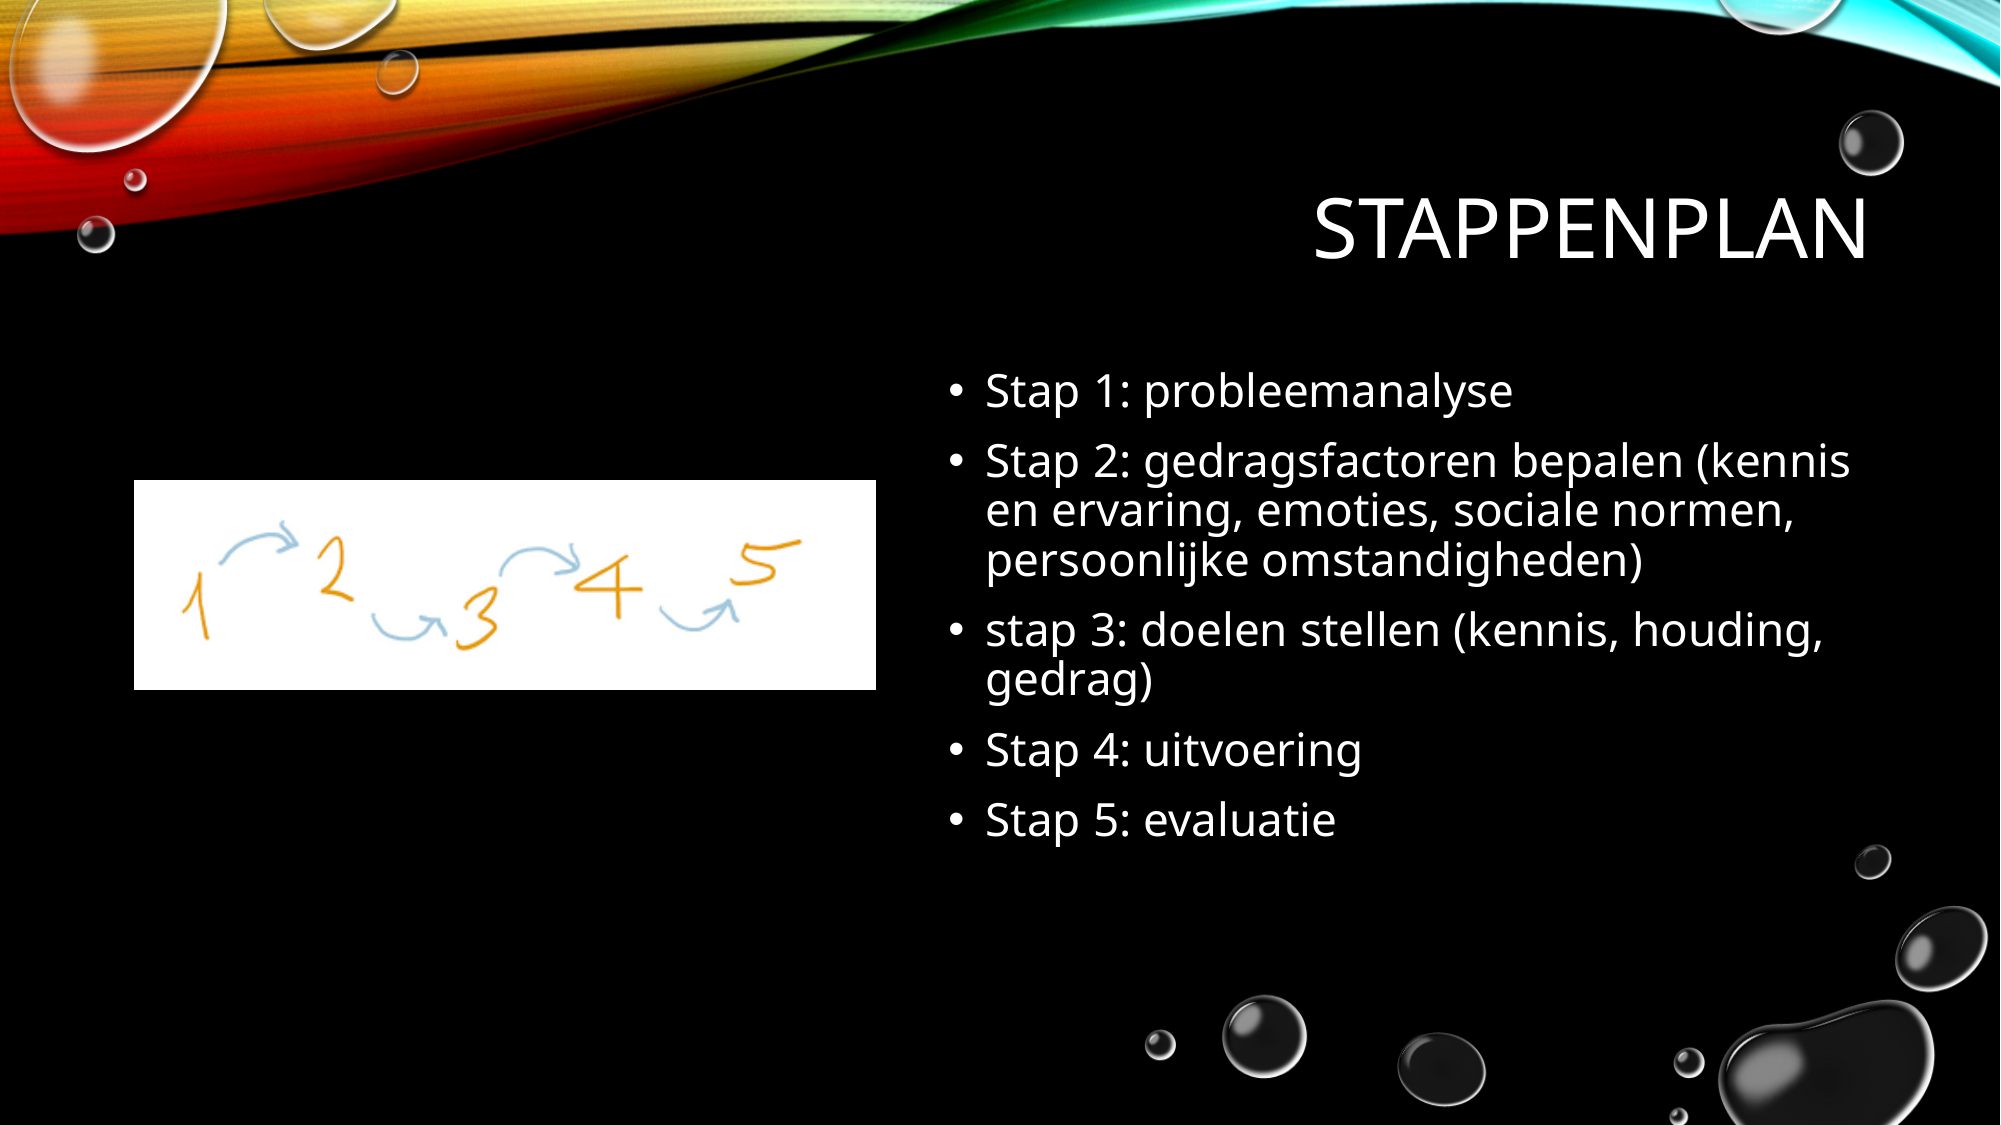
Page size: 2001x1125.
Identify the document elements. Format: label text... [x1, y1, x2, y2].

title stappenplan [474, 125, 1888, 338]
list Stap 1: probleemanalyse Stap 2: gedragsfactoren bepalen (kennis en ervaring, emoties, sociale normen, persoonlijke omstandigheden) stap 3: doelen stellen (kennis, houding, gedrag) Stap 4: uitvoering Stap 5: evaluatie [933, 360, 1888, 1021]
picture [0, 0, 2000, 1125]
